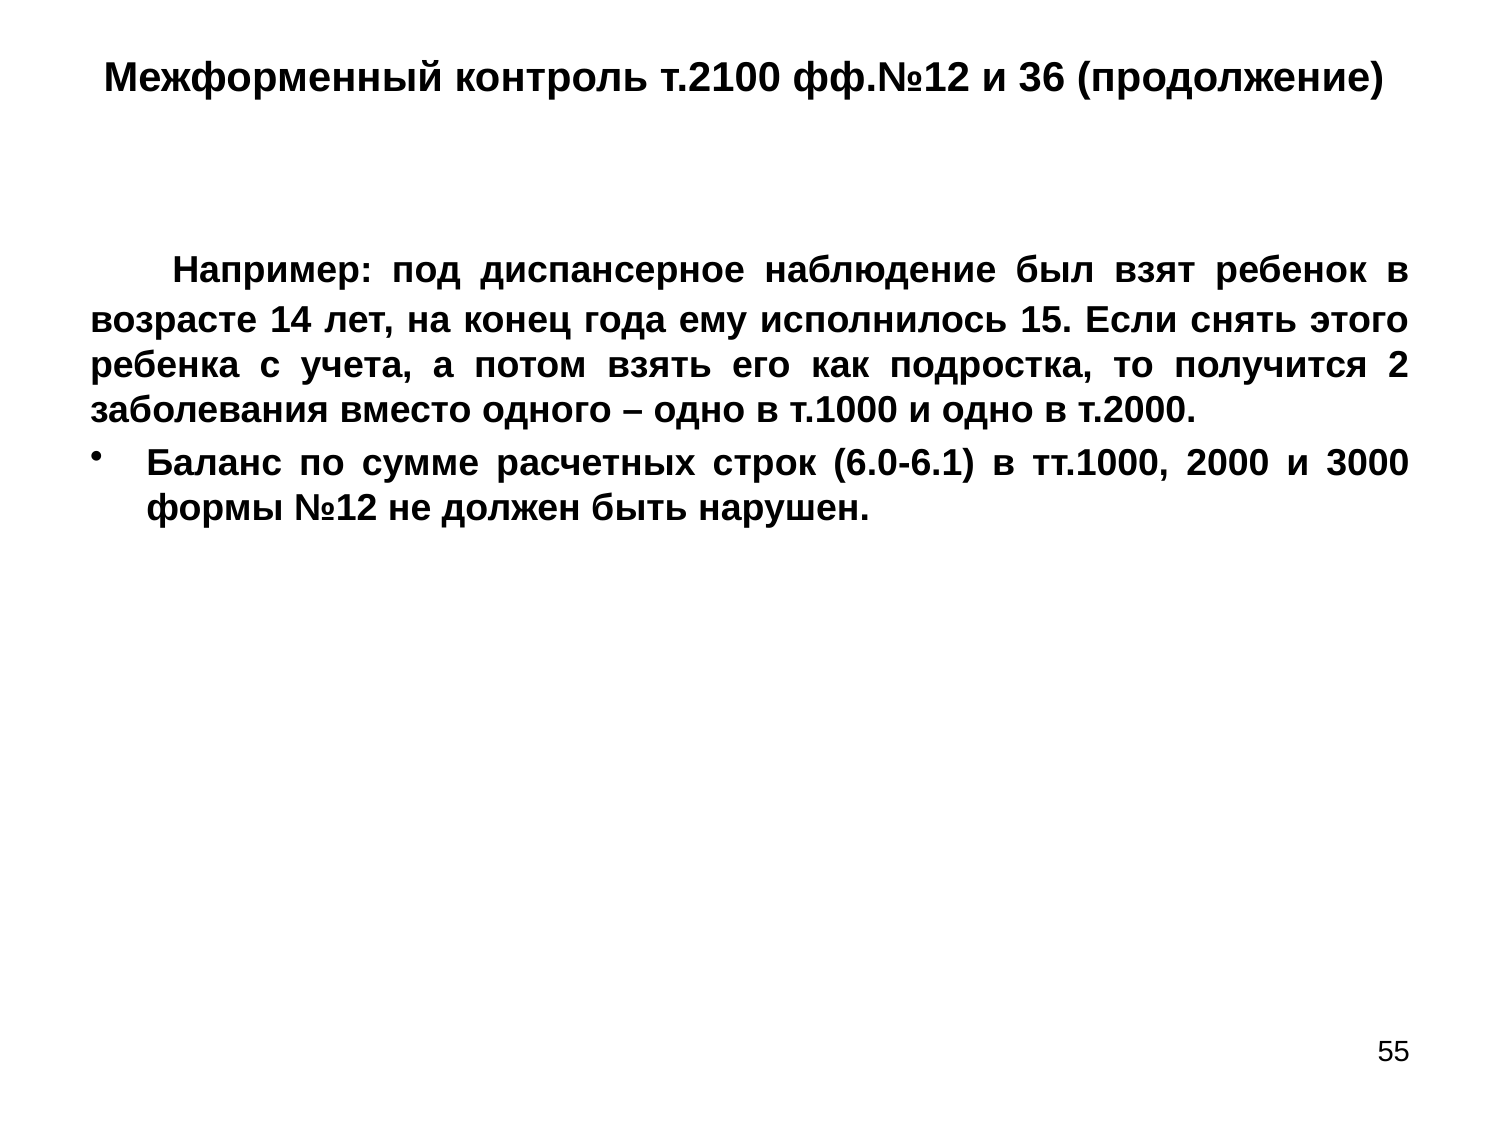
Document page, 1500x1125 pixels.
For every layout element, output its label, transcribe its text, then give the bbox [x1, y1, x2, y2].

slide_number 55 [1074, 1024, 1425, 1103]
list Например: под диспансерное наблюдение был взят ребенок в возрасте 14 лет, на конец года ему исполнилось 15. Если снять этого ребенка с учета, а потом взять его как подростка, то получится 2 заболевания вместо одного – одно в т.1000 и одно в т.2000. Баланс по сумме расчетных строк (6.0-6.1) в тт.1000, 2000 и 3000 формы №12 не должен быть нарушен. [74, 207, 1426, 1006]
title Межформенный контроль т.2100 фф.№12 и 36 (продолжение) [74, 44, 1426, 105]
